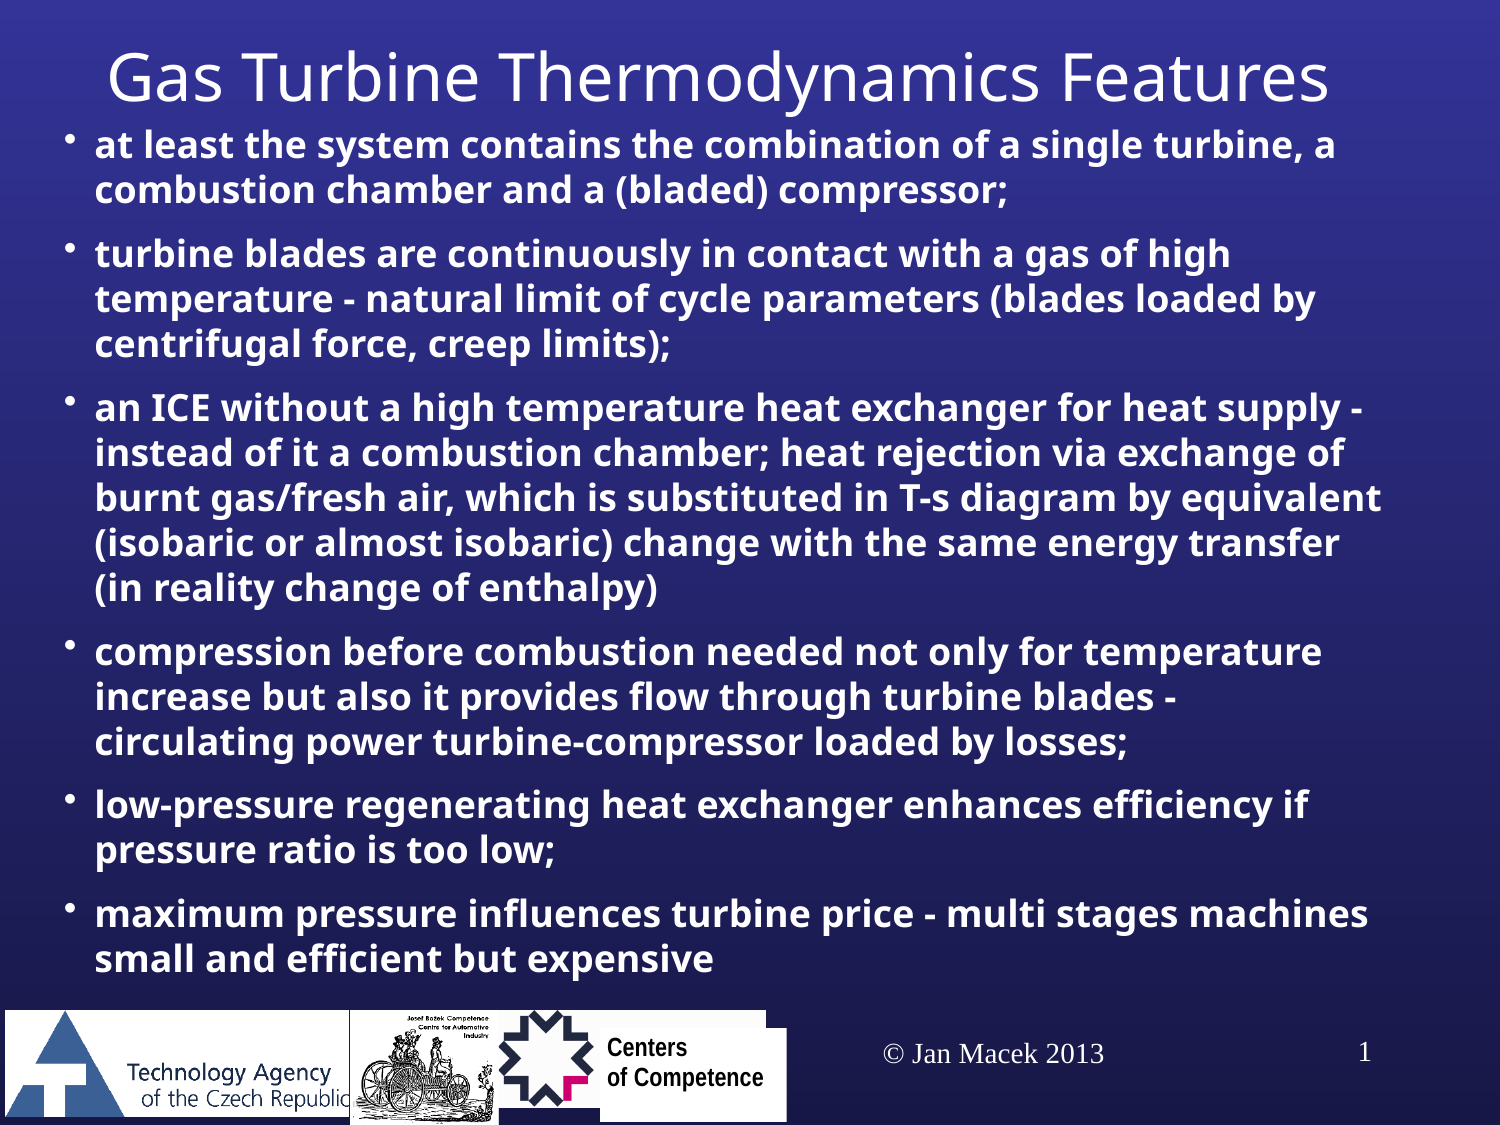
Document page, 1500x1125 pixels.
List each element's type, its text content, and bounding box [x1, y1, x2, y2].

footer © Jan Macek 2013 [756, 1026, 1232, 1102]
picture [350, 1010, 499, 1125]
title Gas Turbine Thermodynamics Features [87, 0, 1350, 113]
list at least the system contains the combination of a single turbine, a combustion chamber and a (bladed) compressor; turbine blades are continuously in contact with a gas of high temperature - natural limit of cycle parameters (blades loaded by centrifugal force, creep limits); an ICE without a high temperature heat exchanger for heat supply - instead of it a combustion chamber; heat rejection via exchange of burnt gas/fresh air, which is substituted in T-s diagram by equivalent (isobaric or almost isobaric) change with the same energy transfer (in reality change of enthalpy) compression before combustion needed not only for temperature increase but also it provides flow through turbine blades - circulating power turbine-compressor loaded by losses; low-pressure regenerating heat exchanger enhances efficiency if pressure ratio is too low; maximum pressure influences turbine price - multi stages machines small and efficient but expensive [48, 113, 1400, 1002]
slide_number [112, 1025, 425, 1100]
slide_number 1 [1074, 1025, 1388, 1100]
picture [5, 1010, 349, 1117]
